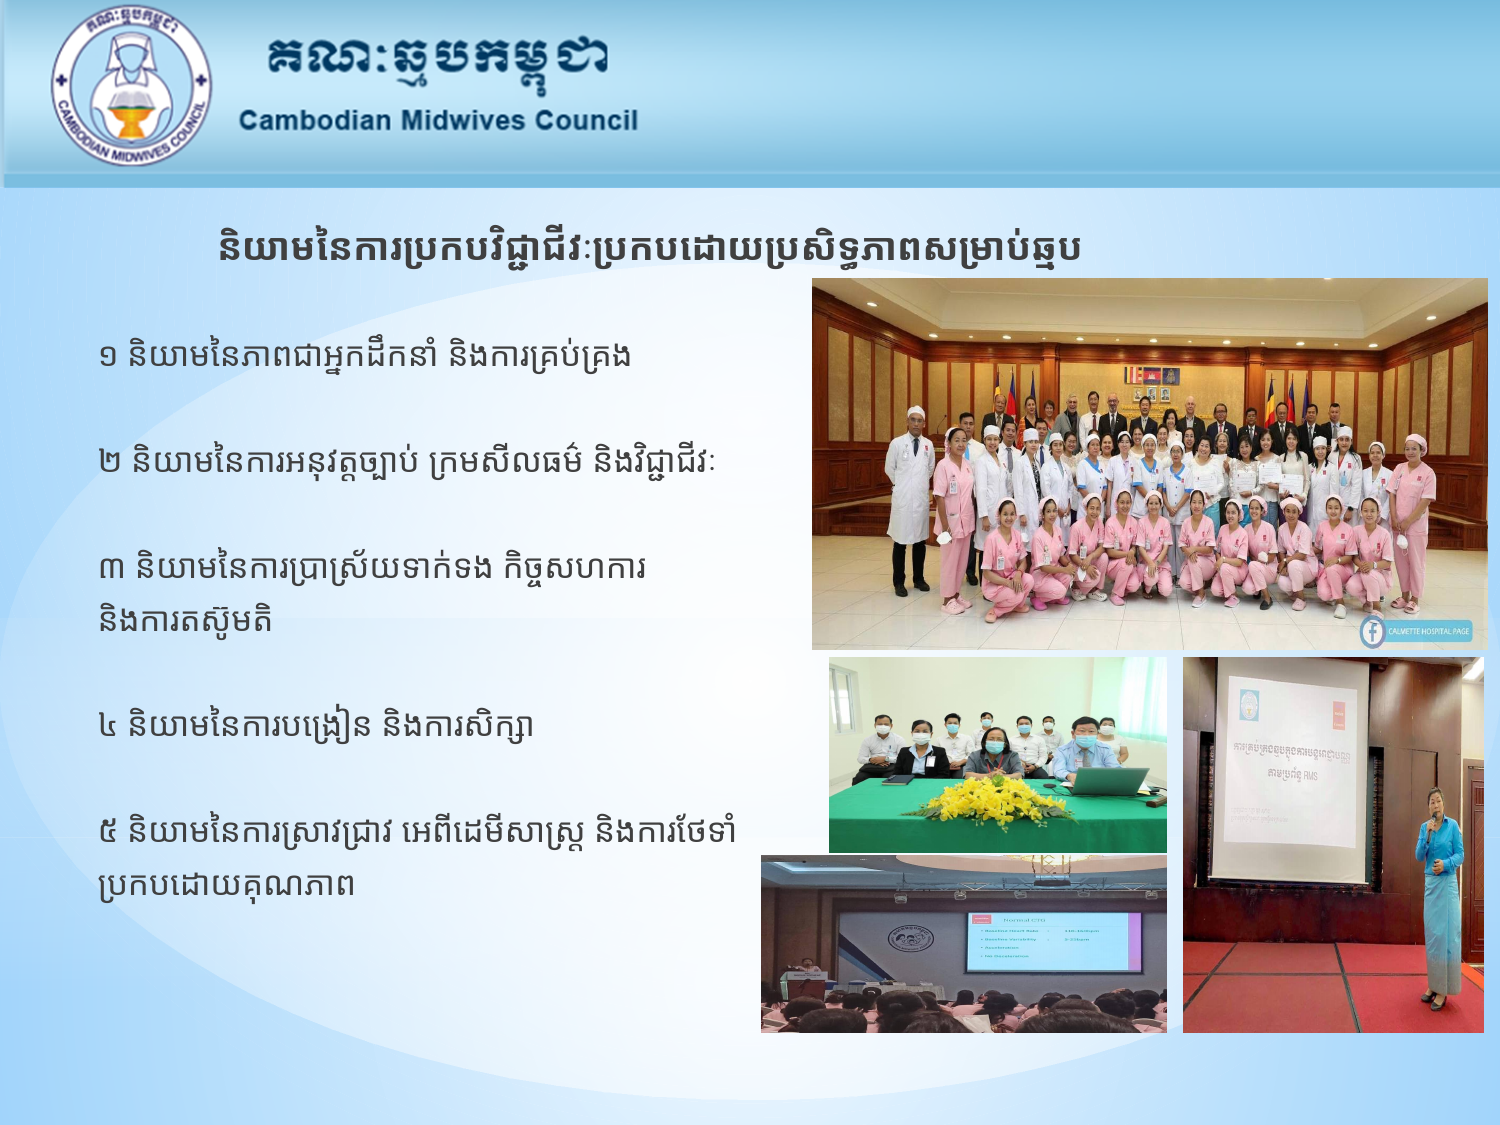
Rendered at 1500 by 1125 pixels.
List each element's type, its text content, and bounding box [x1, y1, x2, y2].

picture [761, 855, 1167, 1034]
list និយាមនៃការប្រកបវិជ្ជាជីវៈប្រកបដោយប្រសិទ្ធភាពសម្រាប់ឆ្មប [62, 197, 1238, 275]
picture [828, 657, 1167, 853]
picture [0, 0, 1500, 188]
list ១ និយាមនៃភាពជាអ្នកដឹកនាំ និងការគ្រប់គ្រង ២ និយាមនៃការអនុវត្តច្បាប់ ក្រមសីលធម៌ និងវិជ្ជាជីវៈ ៣ និយាមនៃការប្រាស្រ័យទាក់ទង កិច្ចសហការ និងការតស៊ូមតិ ៤ និយាមនៃការបង្រៀន និងការសិក្សា ៥ និយាមនៃការស្រាវជ្រាវ អេពីដេមីសាស្ត្រ និងការថែទាំ ប្រកបដោយគុណភាព [75, 278, 1125, 1063]
picture [812, 277, 1488, 651]
picture [1183, 657, 1484, 1034]
